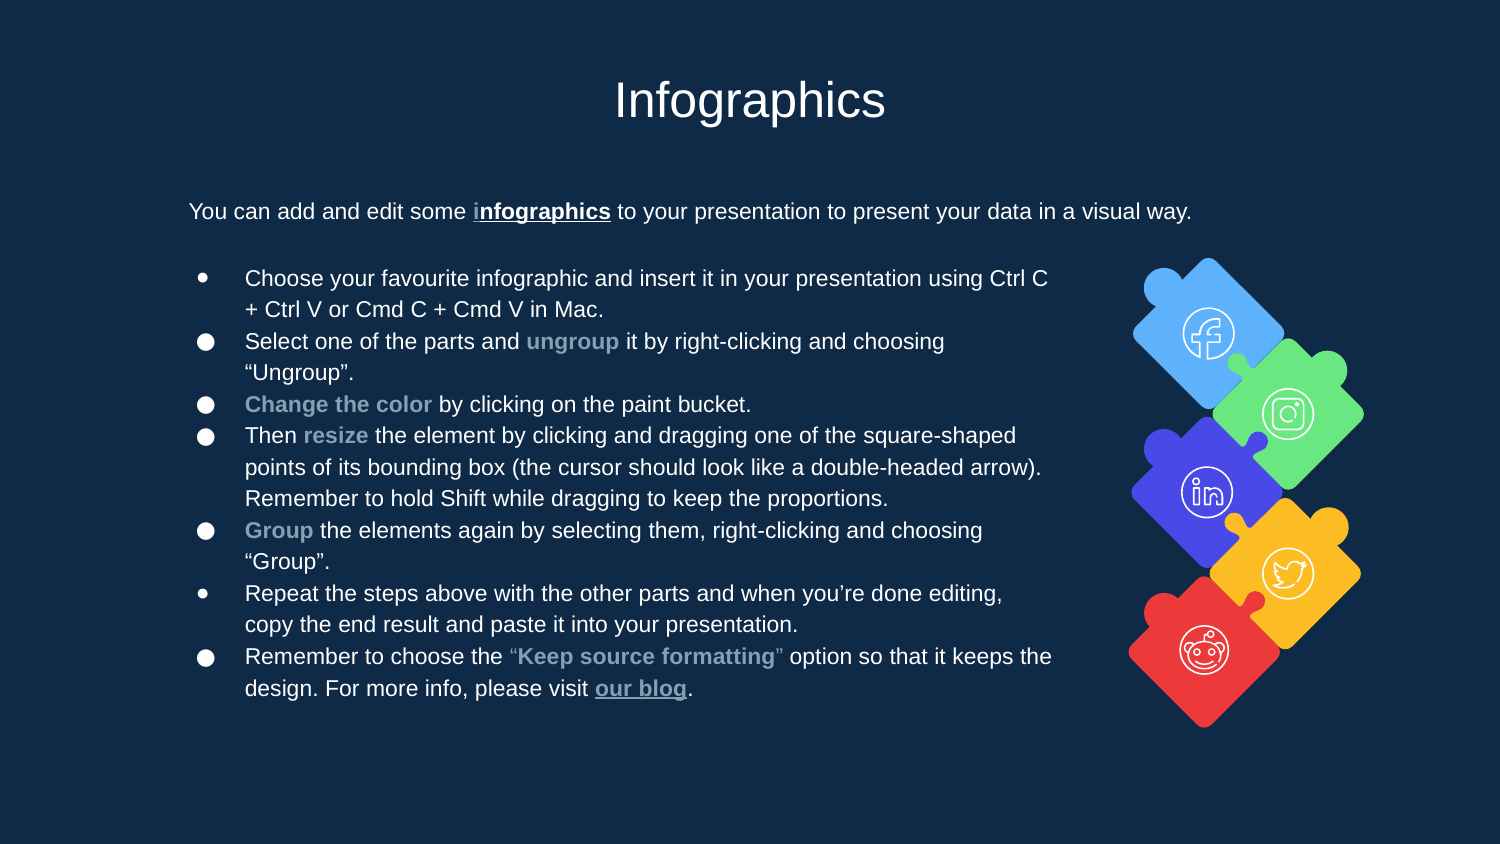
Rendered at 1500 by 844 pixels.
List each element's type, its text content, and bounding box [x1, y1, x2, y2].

text_box Choose your favourite infographic and insert it in your presentation using Ctrl C + Ctrl V or Cmd C + Cmd V in Mac. Select one of the parts and ungroup it by right-clicking and choosing “Ungroup”. Change the color by clicking on the paint bucket. Then resize the element by clicking and dragging one of the square-shaped points of its bounding box (the cursor should look like a double-headed arrow). Remember to hold Shift while dragging to keep the proportions. Group the elements again by selecting them, right-clicking and choosing “Group”. Repeat the steps above with the other parts and when you’re done editing, copy the end result and paste it into your presentation. Remember to choose the “Keep source formatting” option so that it keeps the design. For more info, please visit our blog. [154, 244, 1069, 725]
title Infographics [171, 52, 1328, 132]
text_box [1127, 257, 1366, 728]
list You can add and edit some infographics to your presentation to present your data in a visual way. [154, 177, 1317, 231]
